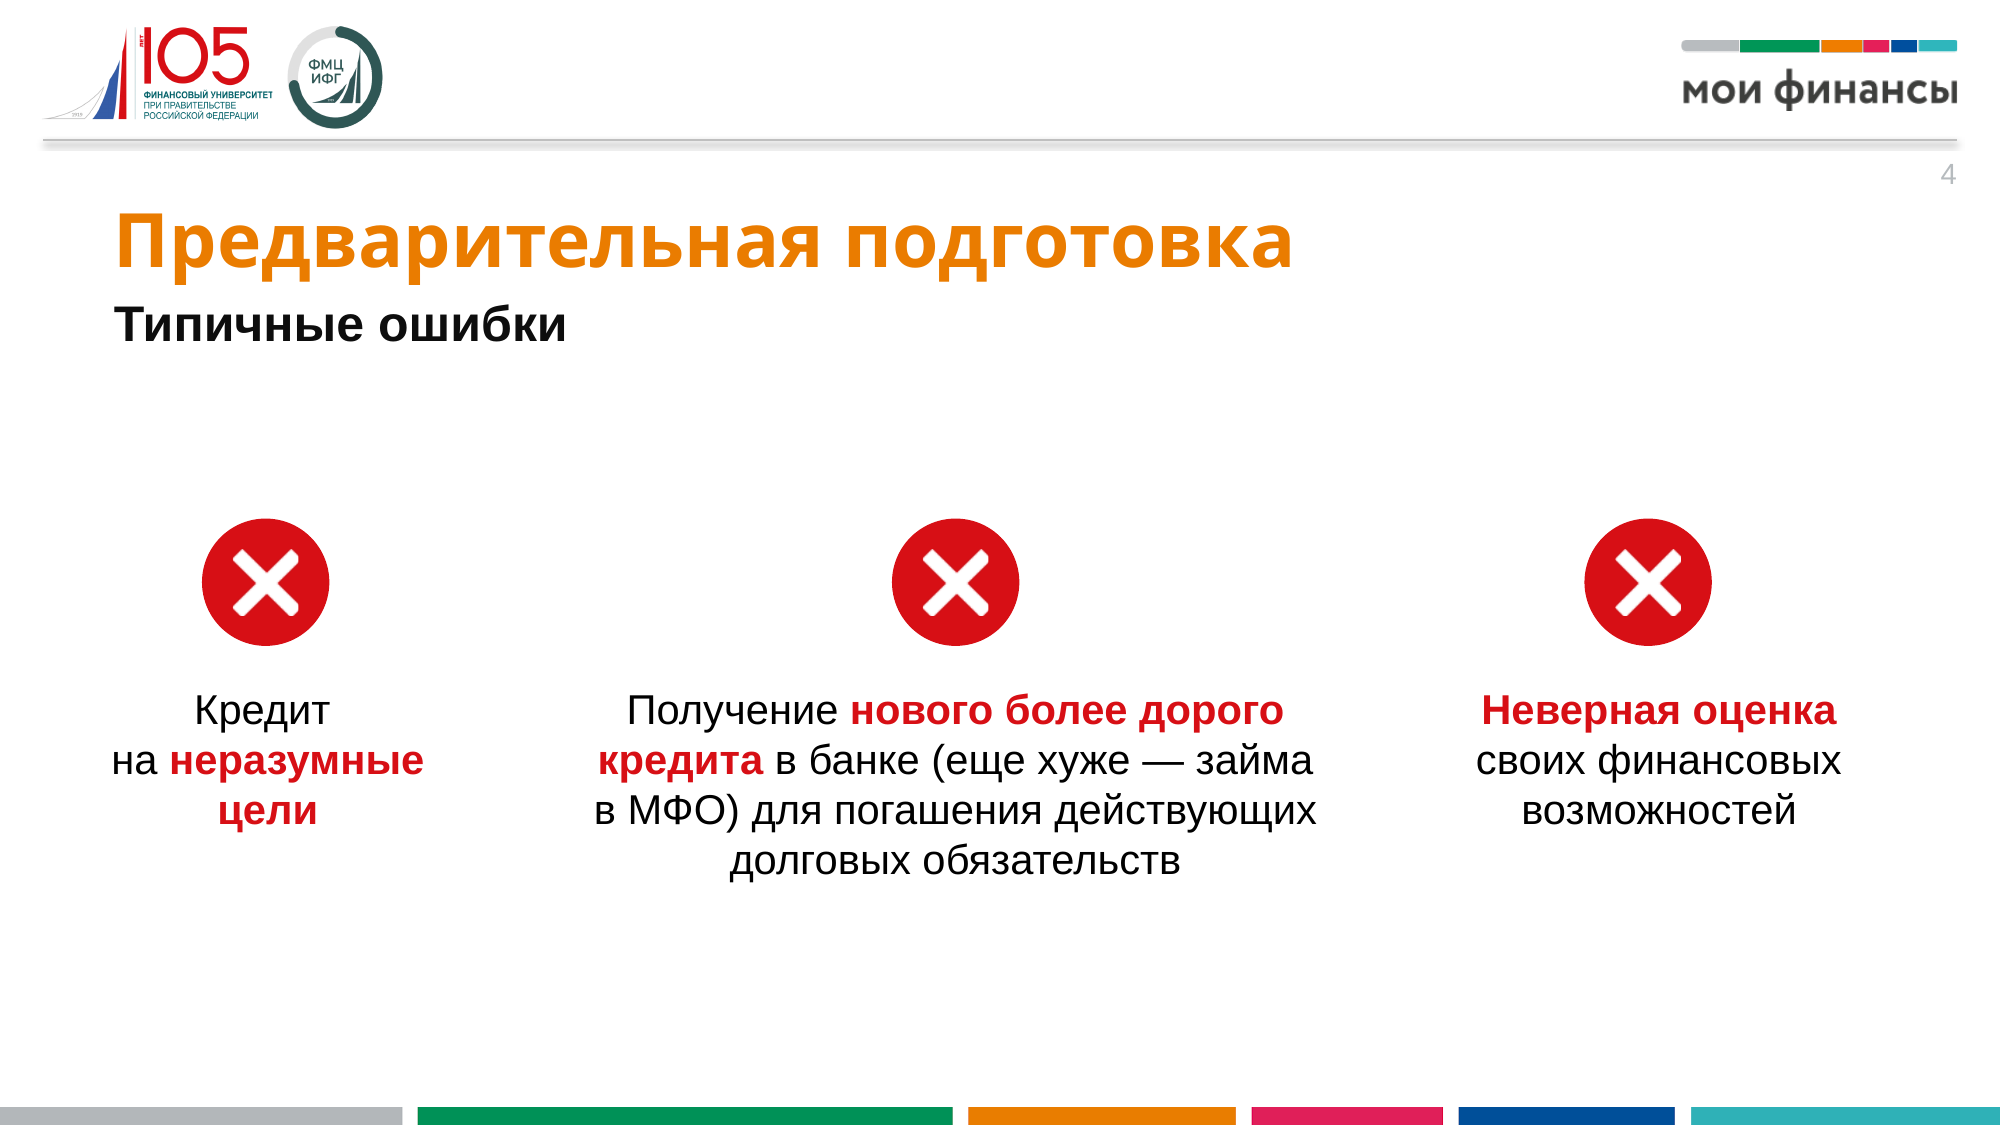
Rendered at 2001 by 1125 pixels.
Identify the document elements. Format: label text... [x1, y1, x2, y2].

text_box Предварительная подготовка [113, 191, 1459, 283]
text_box Кредит на неразумные цели [83, 682, 453, 833]
text_box Неверная оценка своих финансовых возможностей [1459, 682, 1859, 833]
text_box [891, 518, 1020, 647]
text_box Типичные ошибки [113, 273, 636, 352]
picture [283, 26, 386, 129]
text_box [201, 518, 330, 647]
text_box 4 [1883, 155, 1957, 191]
picture [0, 1107, 2000, 1125]
picture [30, 27, 273, 129]
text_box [1584, 518, 1713, 647]
text_box Получение нового более дорого кредита в банке (еще хуже — займа в МФО) для погашения действующих долговых обязательств [584, 682, 1328, 883]
